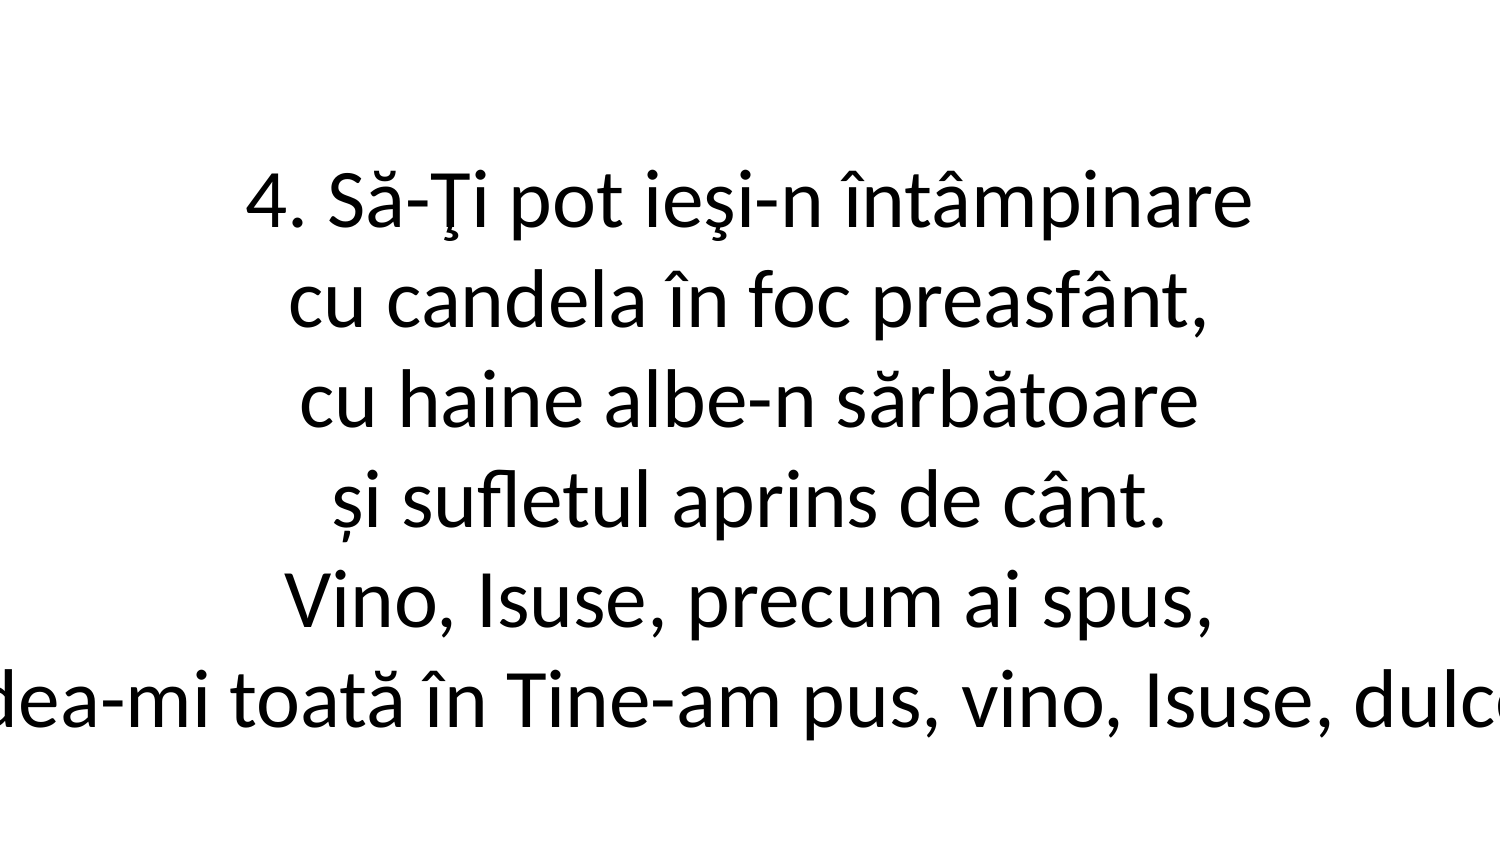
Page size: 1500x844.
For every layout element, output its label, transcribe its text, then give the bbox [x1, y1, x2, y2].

text_box 4. Să-Ţi pot ieşi-n întâmpinare cu candela în foc preasfânt, cu haine albe-n sărbătoare și sufletul aprins de cânt. Vino, Isuse, precum ai spus, nădejdea-mi toată în Tine-am pus, vino, Isuse, dulce Isus! [0, 92, 1500, 752]
